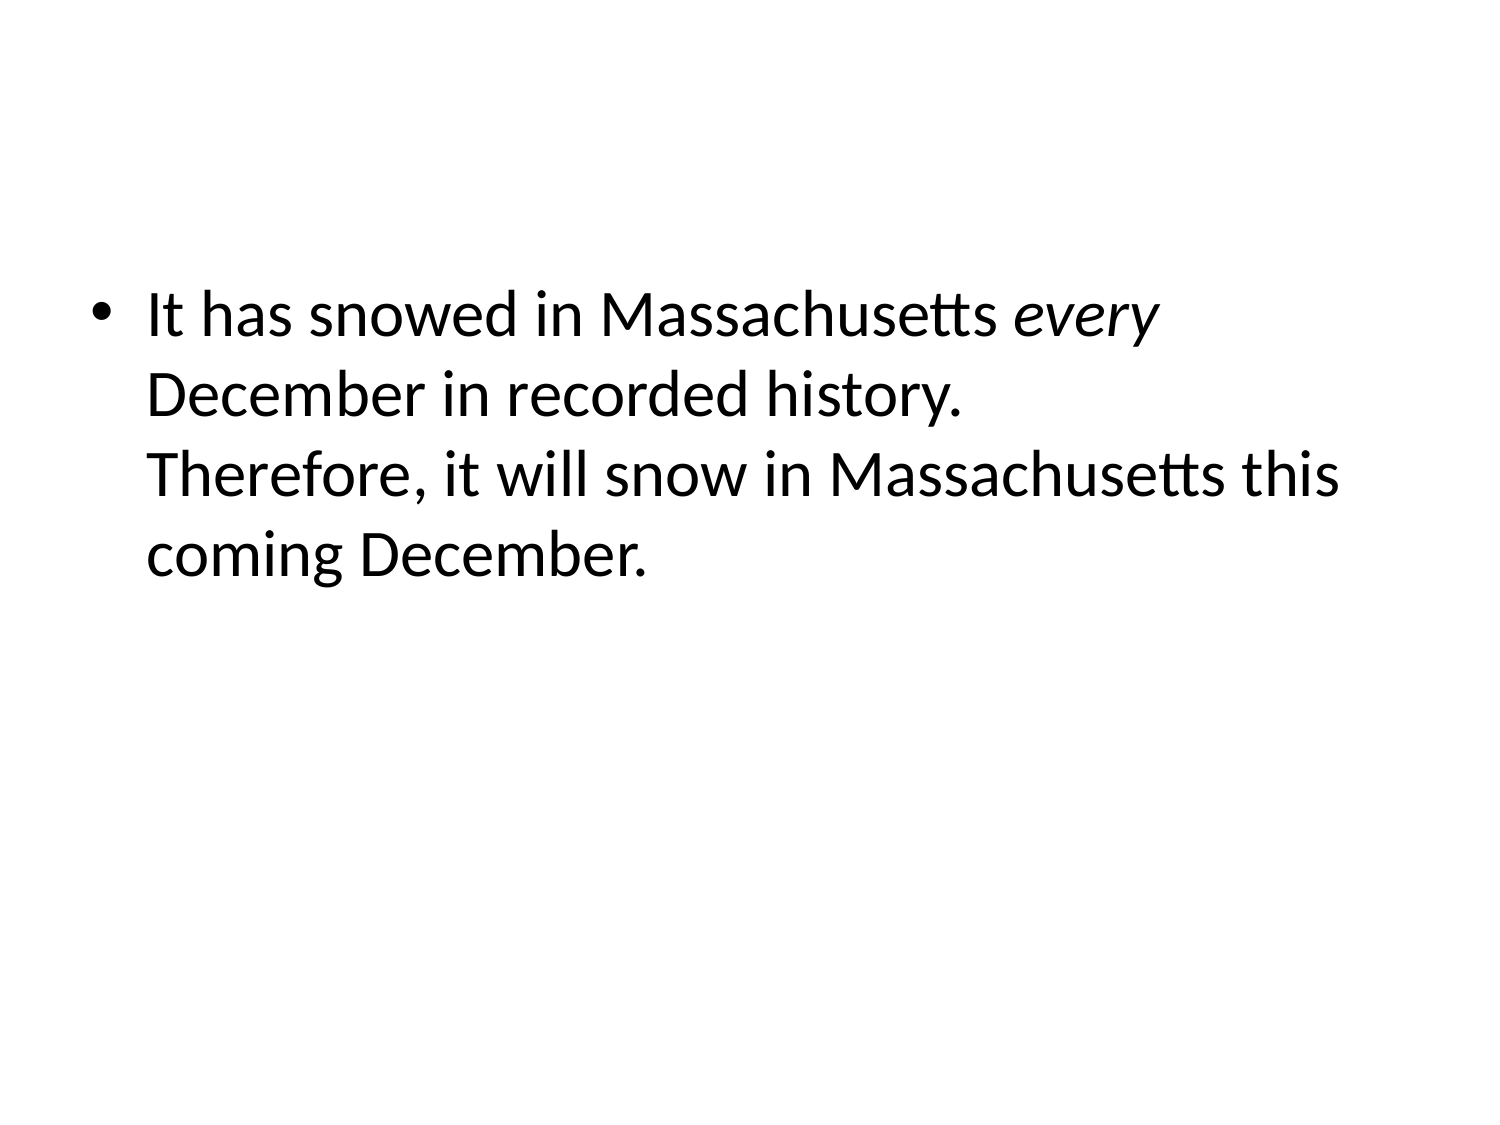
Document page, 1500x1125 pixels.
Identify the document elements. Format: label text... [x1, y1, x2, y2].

list It has snowed in Massachusetts every December in recorded history. Therefore, it will snow in Massachusetts this coming December. [75, 262, 1425, 1005]
